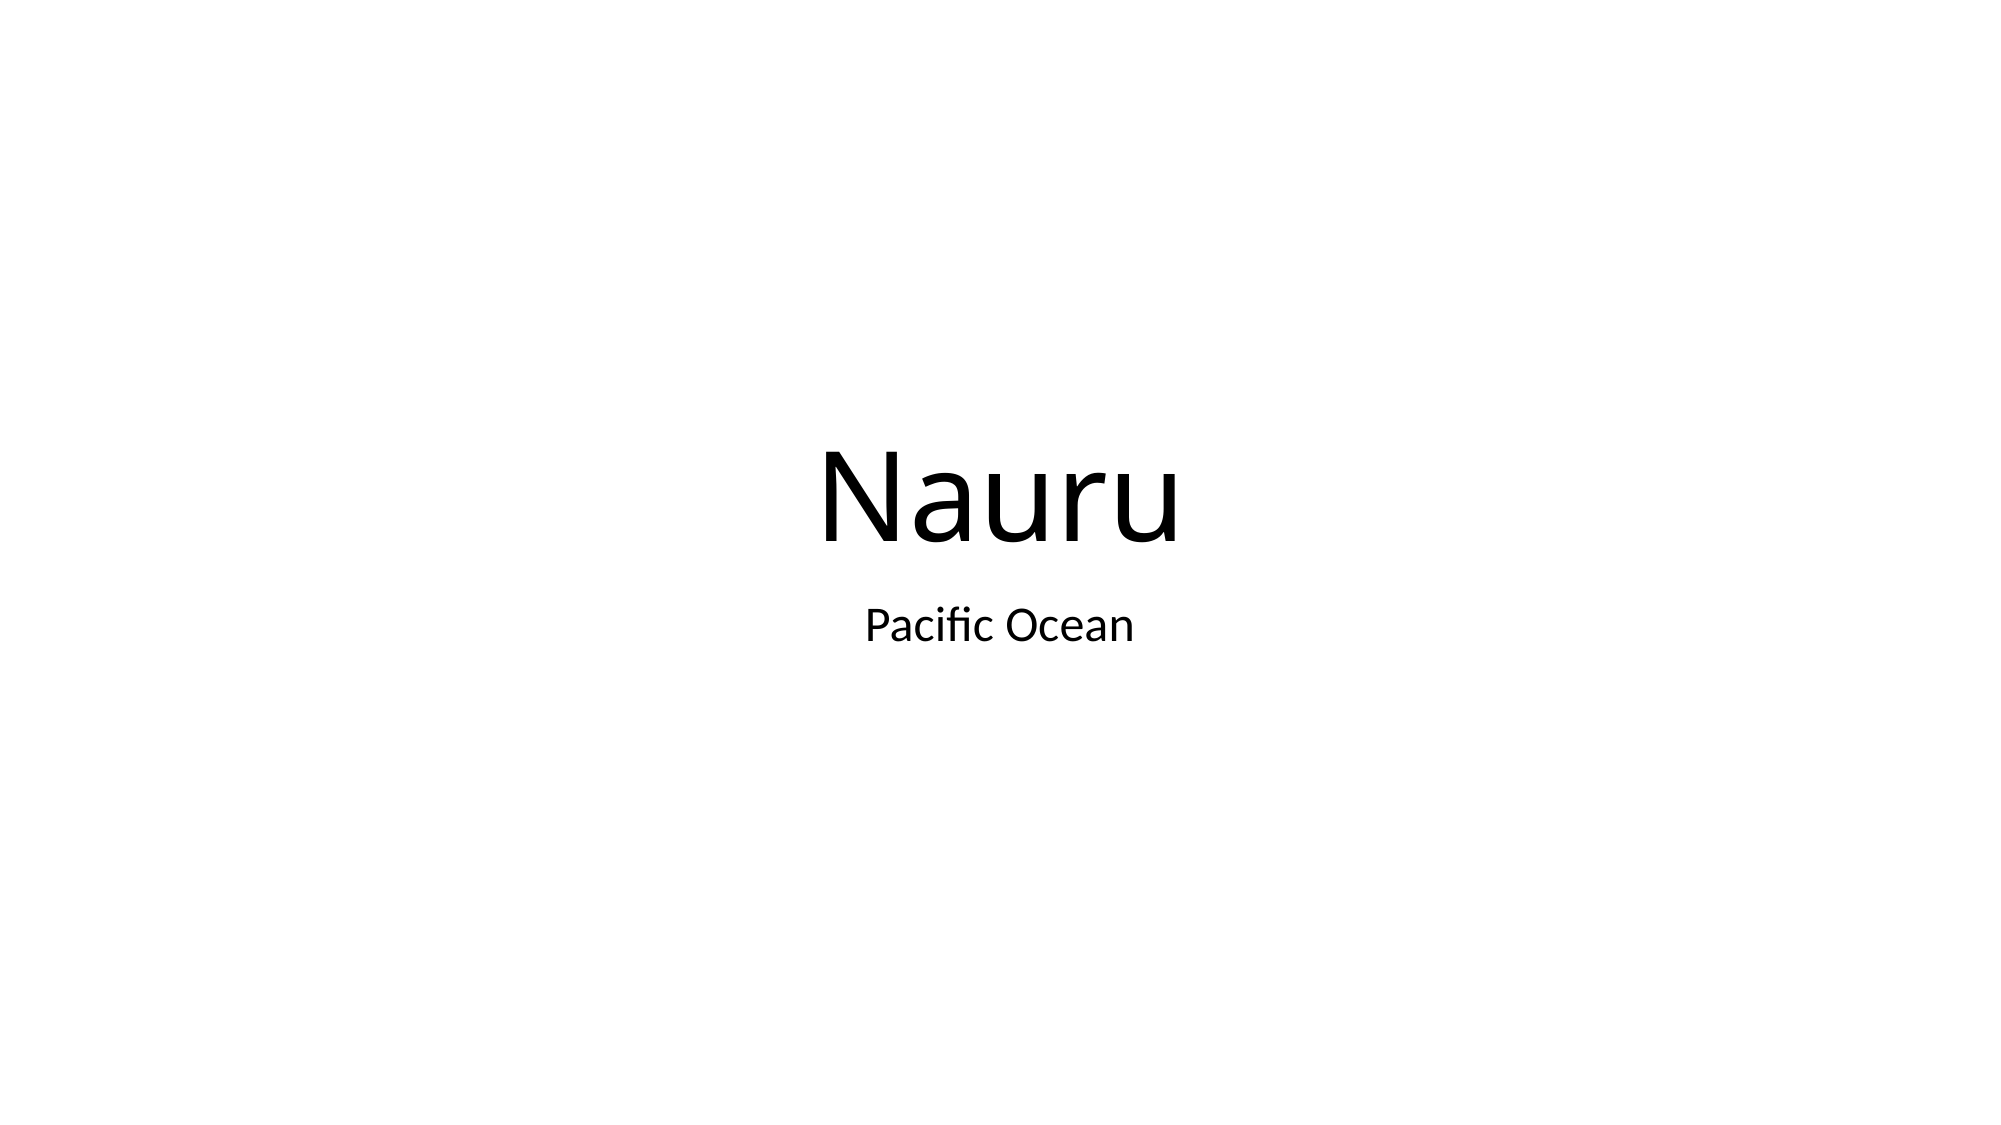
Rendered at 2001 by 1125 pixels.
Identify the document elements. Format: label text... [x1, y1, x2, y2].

subtitle Pacific Ocean [249, 590, 1750, 863]
title Nauru [249, 184, 1750, 576]
